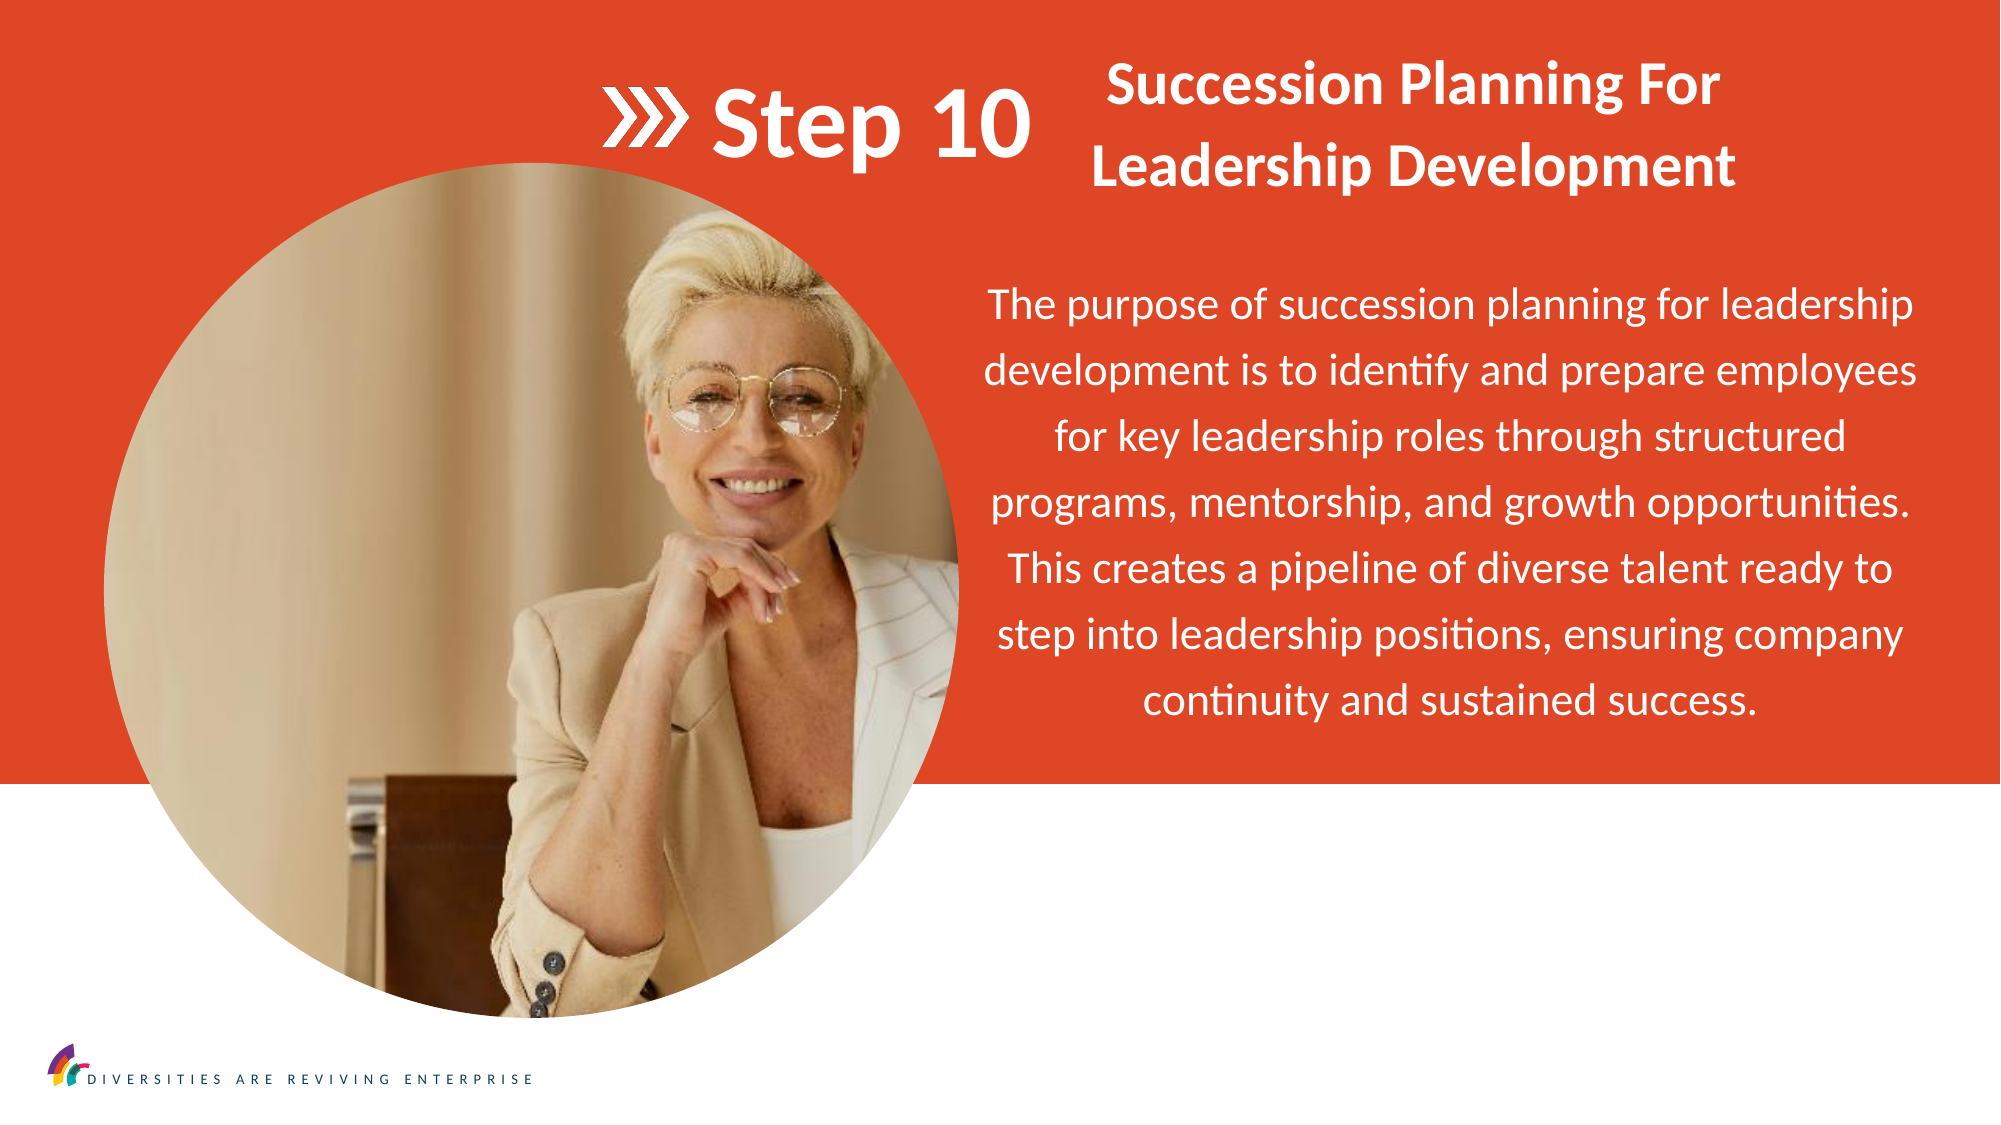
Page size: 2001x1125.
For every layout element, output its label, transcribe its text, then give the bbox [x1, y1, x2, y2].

list Succession Planning For Leadership Development [999, 13, 1830, 220]
picture [103, 65, 959, 1018]
text_box Step 10 [696, 46, 1068, 186]
list The purpose of succession planning for leadership development is to identify and prepare employees for key leadership roles through structured programs, mentorship, and growth opportunities. This creates a pipeline of diverse talent ready to step into leadership positions, ensuring company continuity and sustained success. [959, 255, 1943, 625]
